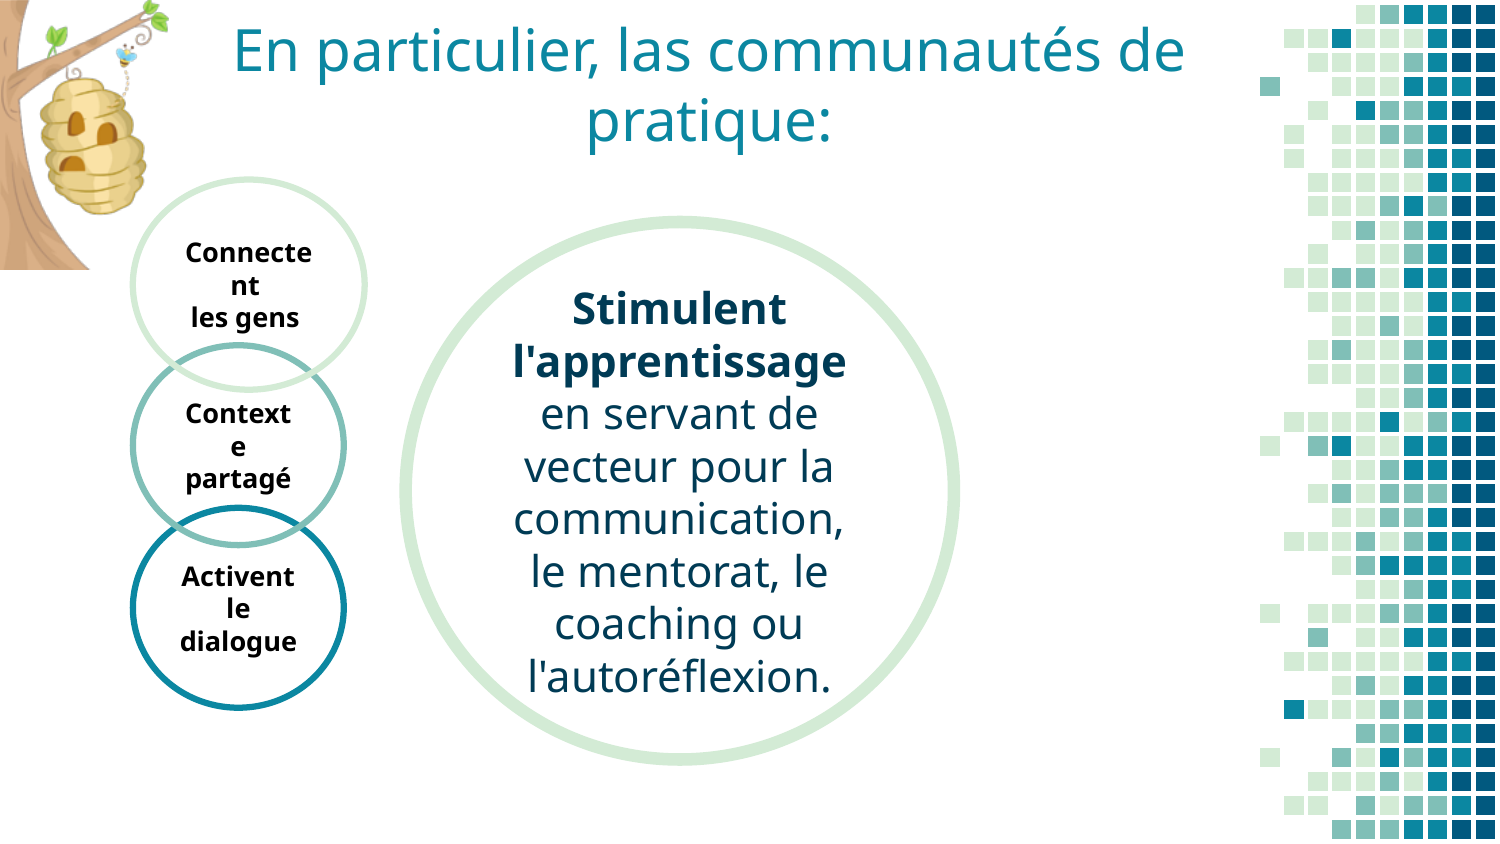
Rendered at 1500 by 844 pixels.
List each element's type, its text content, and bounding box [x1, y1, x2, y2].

text_box Stimulent l'apprentissage en servant de vecteur pour la communication, le mentorat, le coaching ou l'autoréflexion. [405, 221, 954, 760]
text_box Connectent les gens [132, 179, 365, 390]
text_box Activent le dialogue [132, 527, 344, 708]
text_box Contexte partagé [132, 366, 344, 546]
text_box En particulier, las communautés de pratique: [173, 63, 1284, 169]
picture [0, 0, 169, 270]
